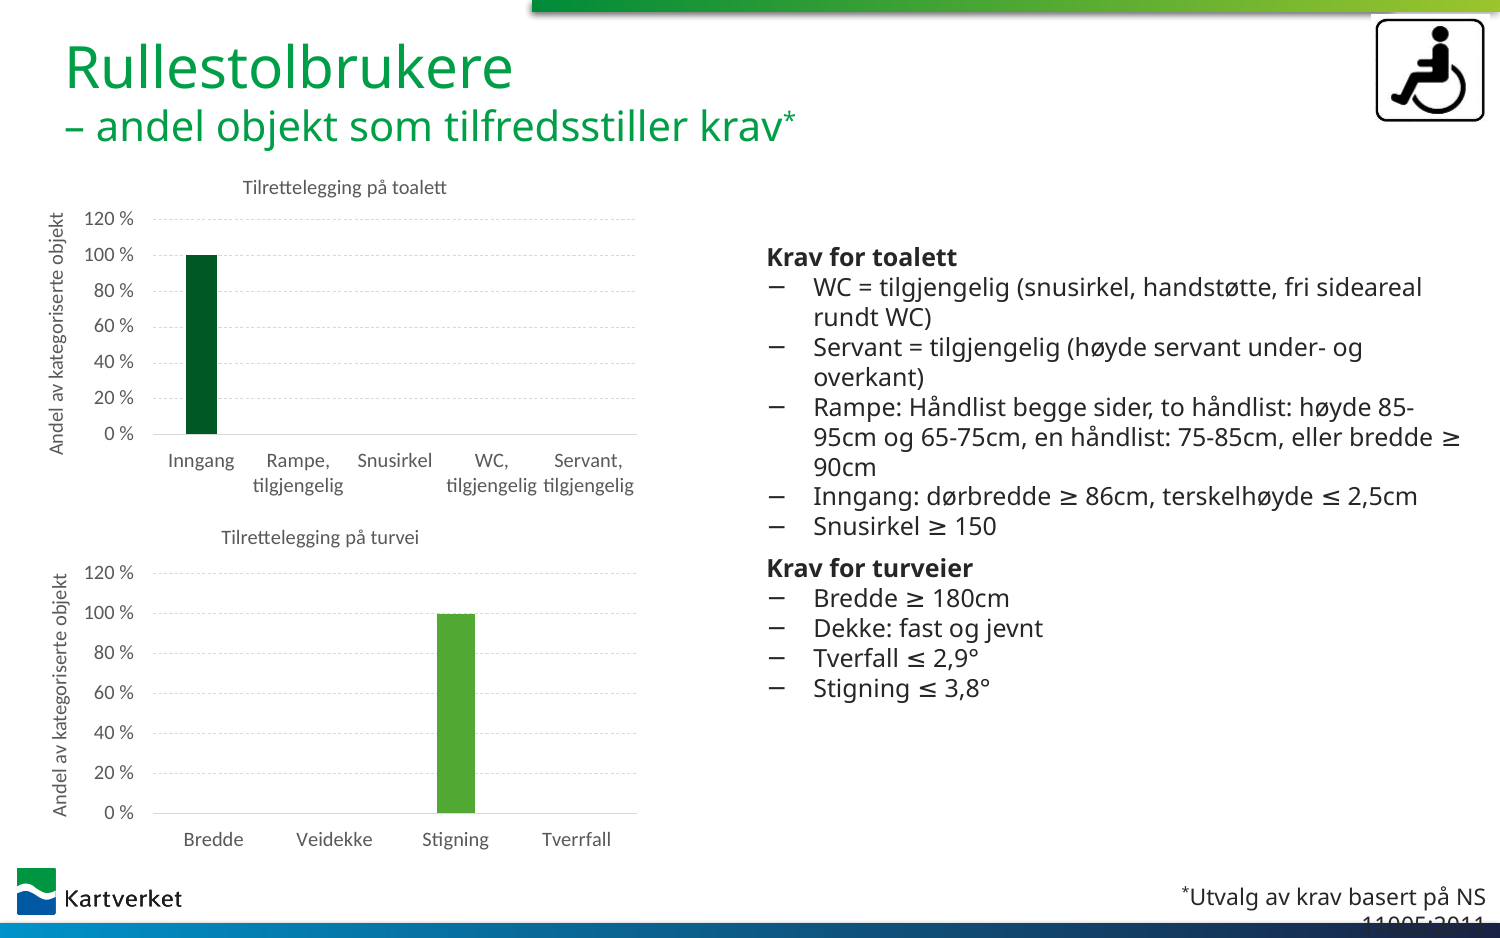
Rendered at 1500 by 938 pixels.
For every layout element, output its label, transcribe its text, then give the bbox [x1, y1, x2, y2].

text_box Rullestolbrukere – andel objekt som tilfredsstiller krav* [49, 14, 1431, 158]
picture [41, 520, 650, 859]
picture [41, 166, 650, 505]
picture [1371, 13, 1491, 127]
text_box Krav for toalett WC = tilgjengelig (snusirkel, handstøtte, fri sideareal rundt WC) Servant = tilgjengelig (høyde servant under- og overkant) Rampe: Håndlist begge sider, to håndlist: høyde 85-95cm og 65-75cm, en håndlist: 75-85cm, eller bredde ≥ 90cm Inngang: dørbredde ≥ 86cm, terskelhøyde ≤ 2,5cm Snusirkel ≥ 150 [751, 234, 1483, 545]
text_box *Utvalg av krav basert på NS 11005:2011 [1068, 873, 1500, 938]
text_box Krav for turveier Bredde ≥ 180cm Dekke: fast og jevnt Tverfall ≤ 2,9° Stigning ≤ 3,8° [751, 545, 1483, 710]
